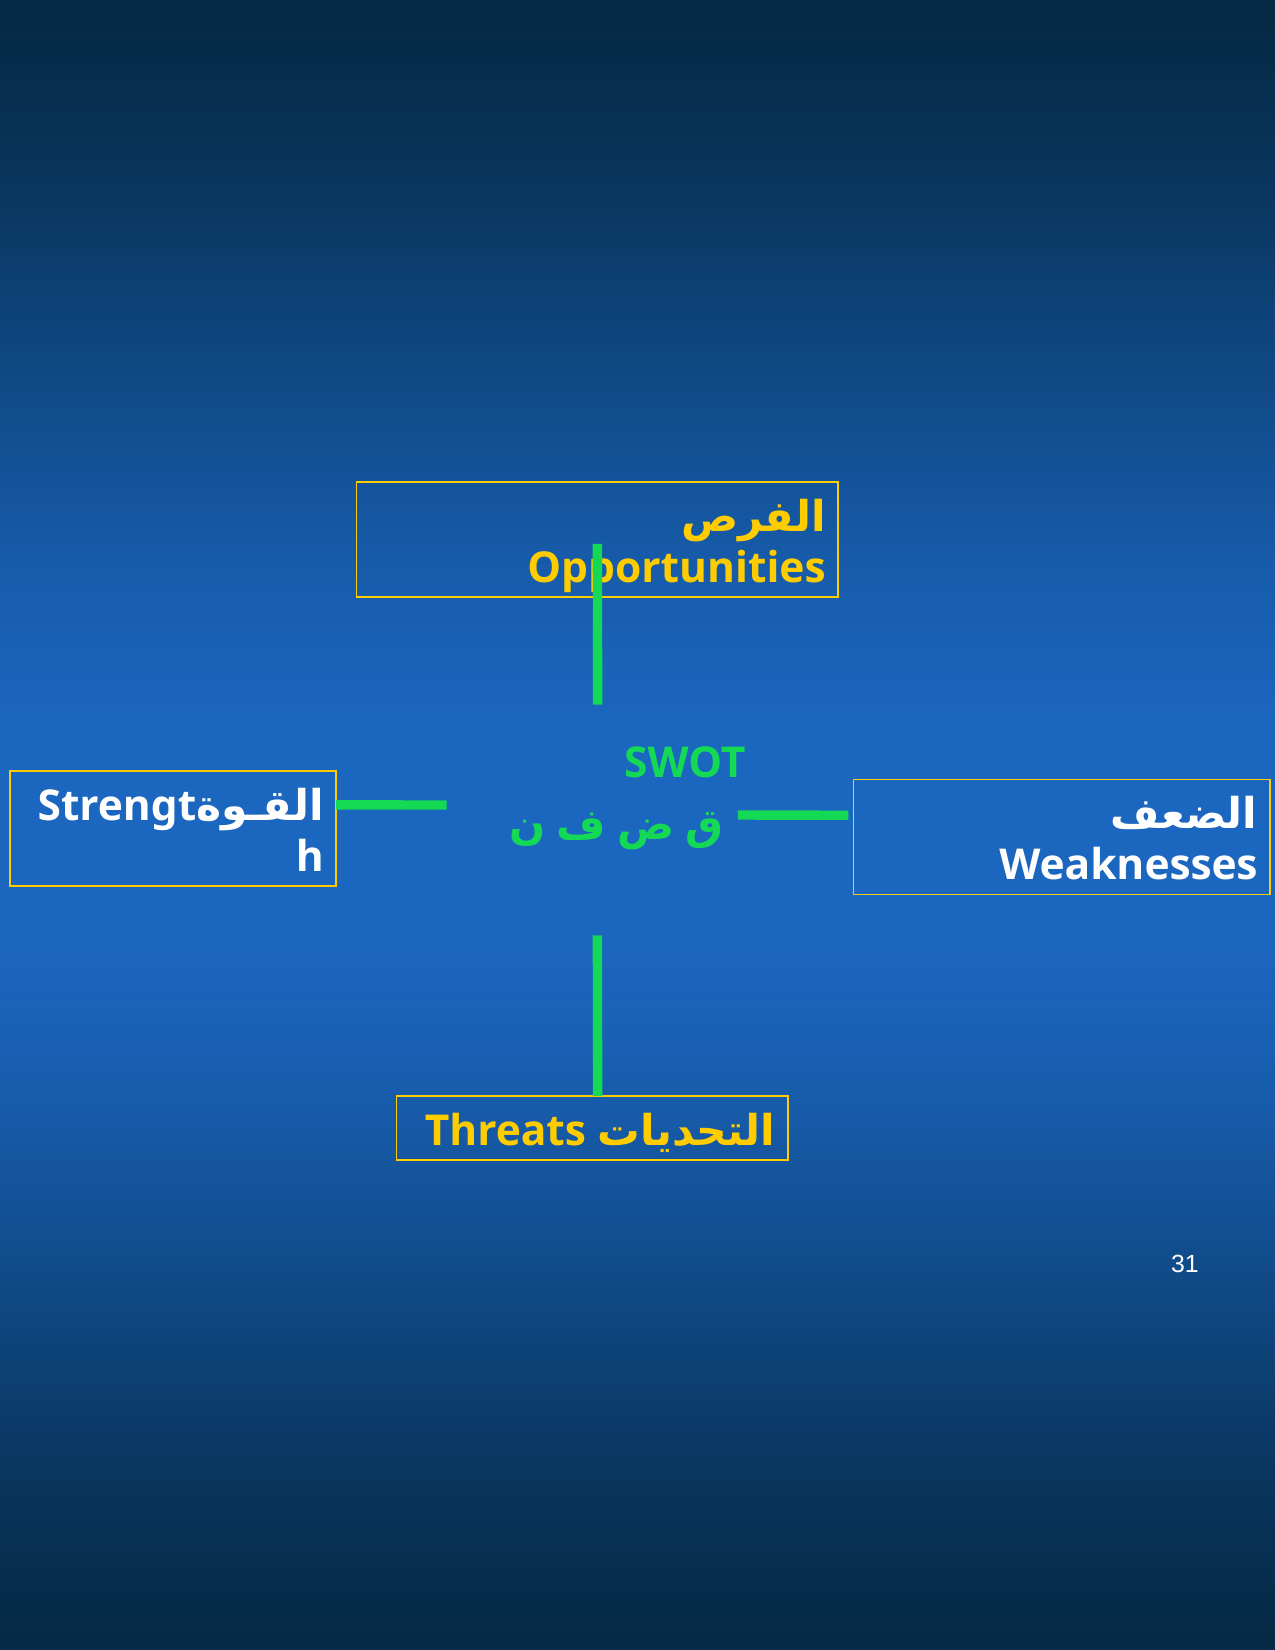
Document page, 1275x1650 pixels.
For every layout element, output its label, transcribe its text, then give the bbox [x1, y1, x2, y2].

text_box القـوةStrength [9, 771, 337, 887]
text_box 31 [913, 1217, 1212, 1284]
text_box SWOT ق ض ف ن [476, 728, 758, 855]
text_box الضعف Weaknesses [853, 779, 1270, 895]
text_box الفرص Opportunities [356, 482, 839, 598]
picture [0, 0, 1275, 1650]
text_box التحديات Threats [396, 1096, 788, 1161]
